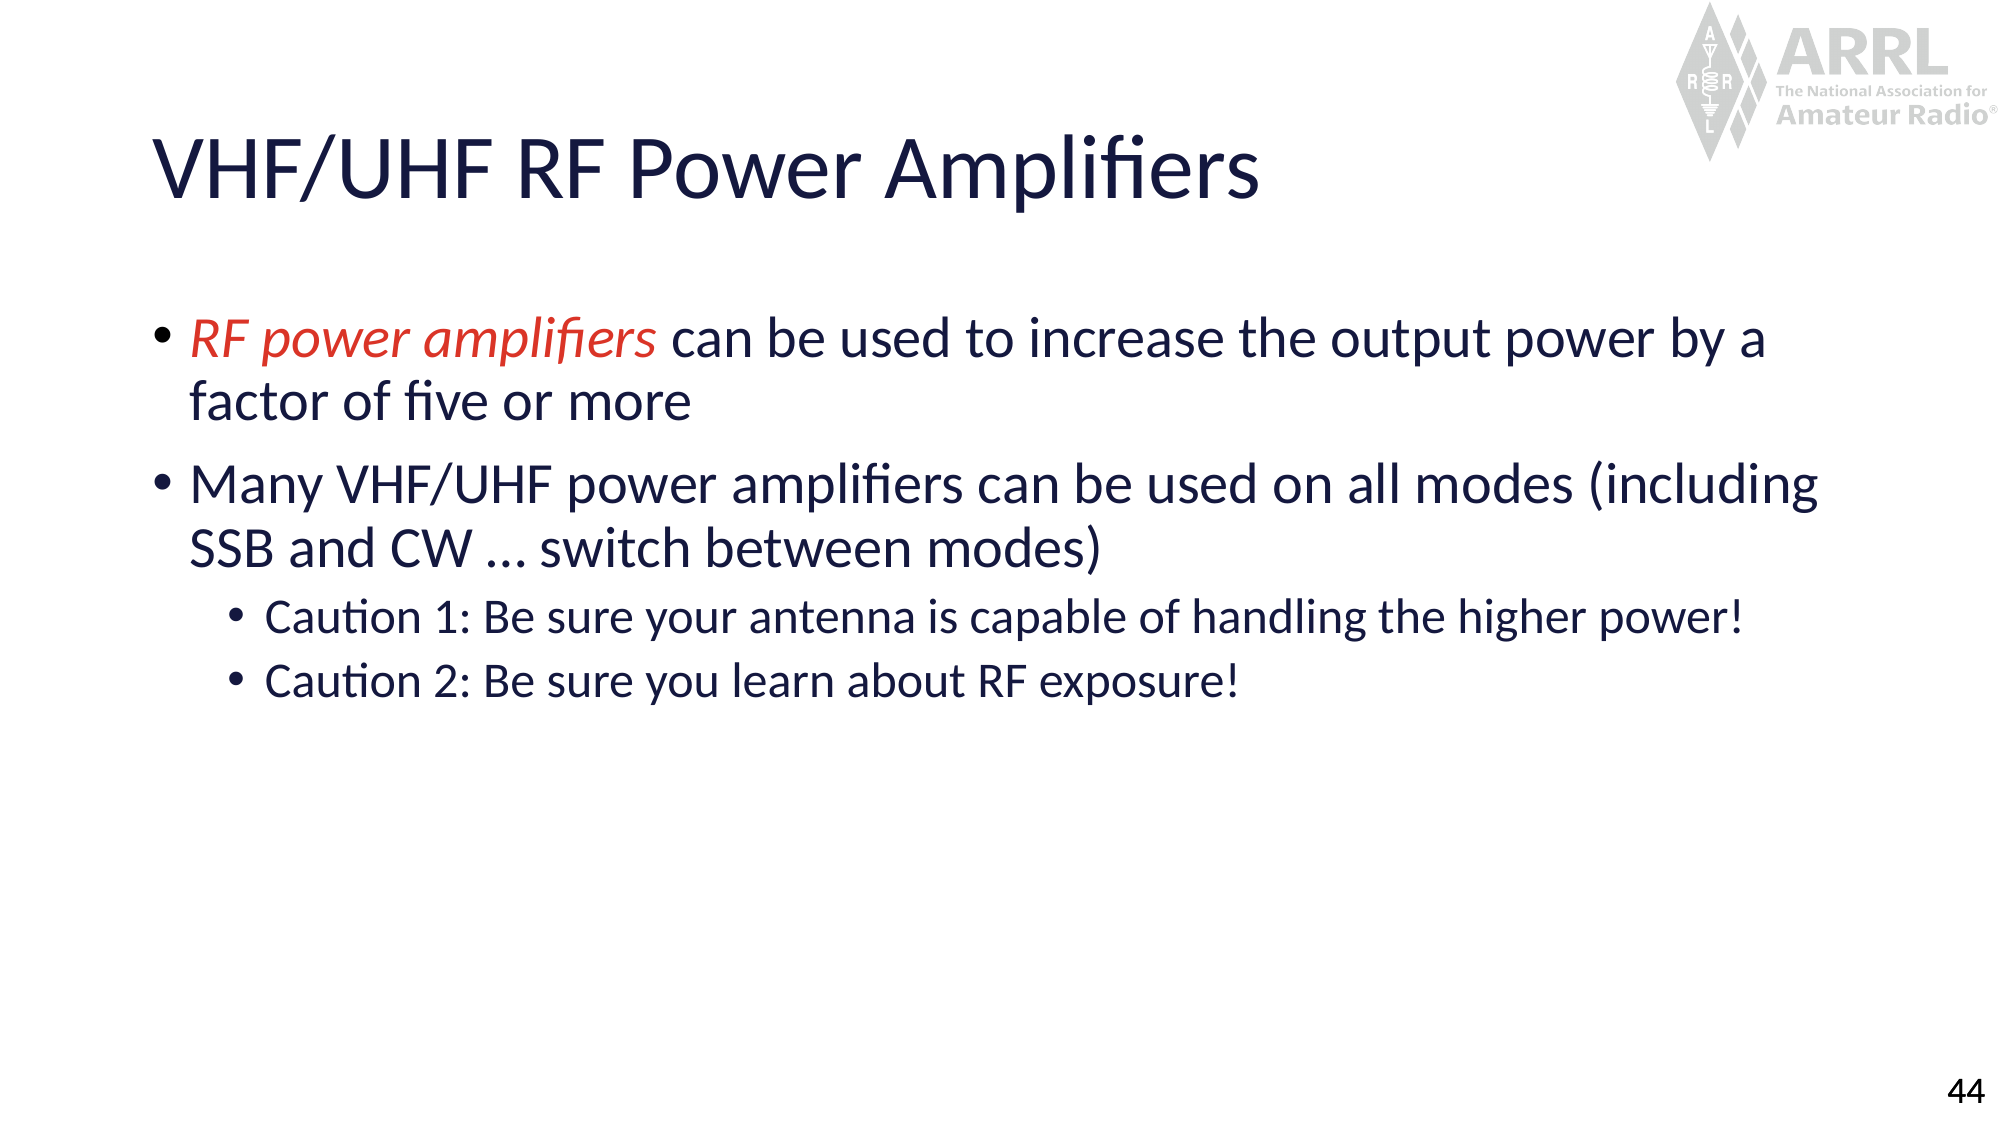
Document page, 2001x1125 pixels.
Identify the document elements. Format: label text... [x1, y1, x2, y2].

picture [1674, 0, 2000, 164]
list RF power amplifiers can be used to increase the output power by a factor of five or more Many VHF/UHF power amplifiers can be used on all modes (including SSB and CW … switch between modes) Caution 1: Be sure your antenna is capable of handling the higher power! Caution 2: Be sure you learn about RF exposure! [137, 299, 1863, 1014]
title VHF/UHF RF Power Amplifiers [137, 59, 1863, 278]
